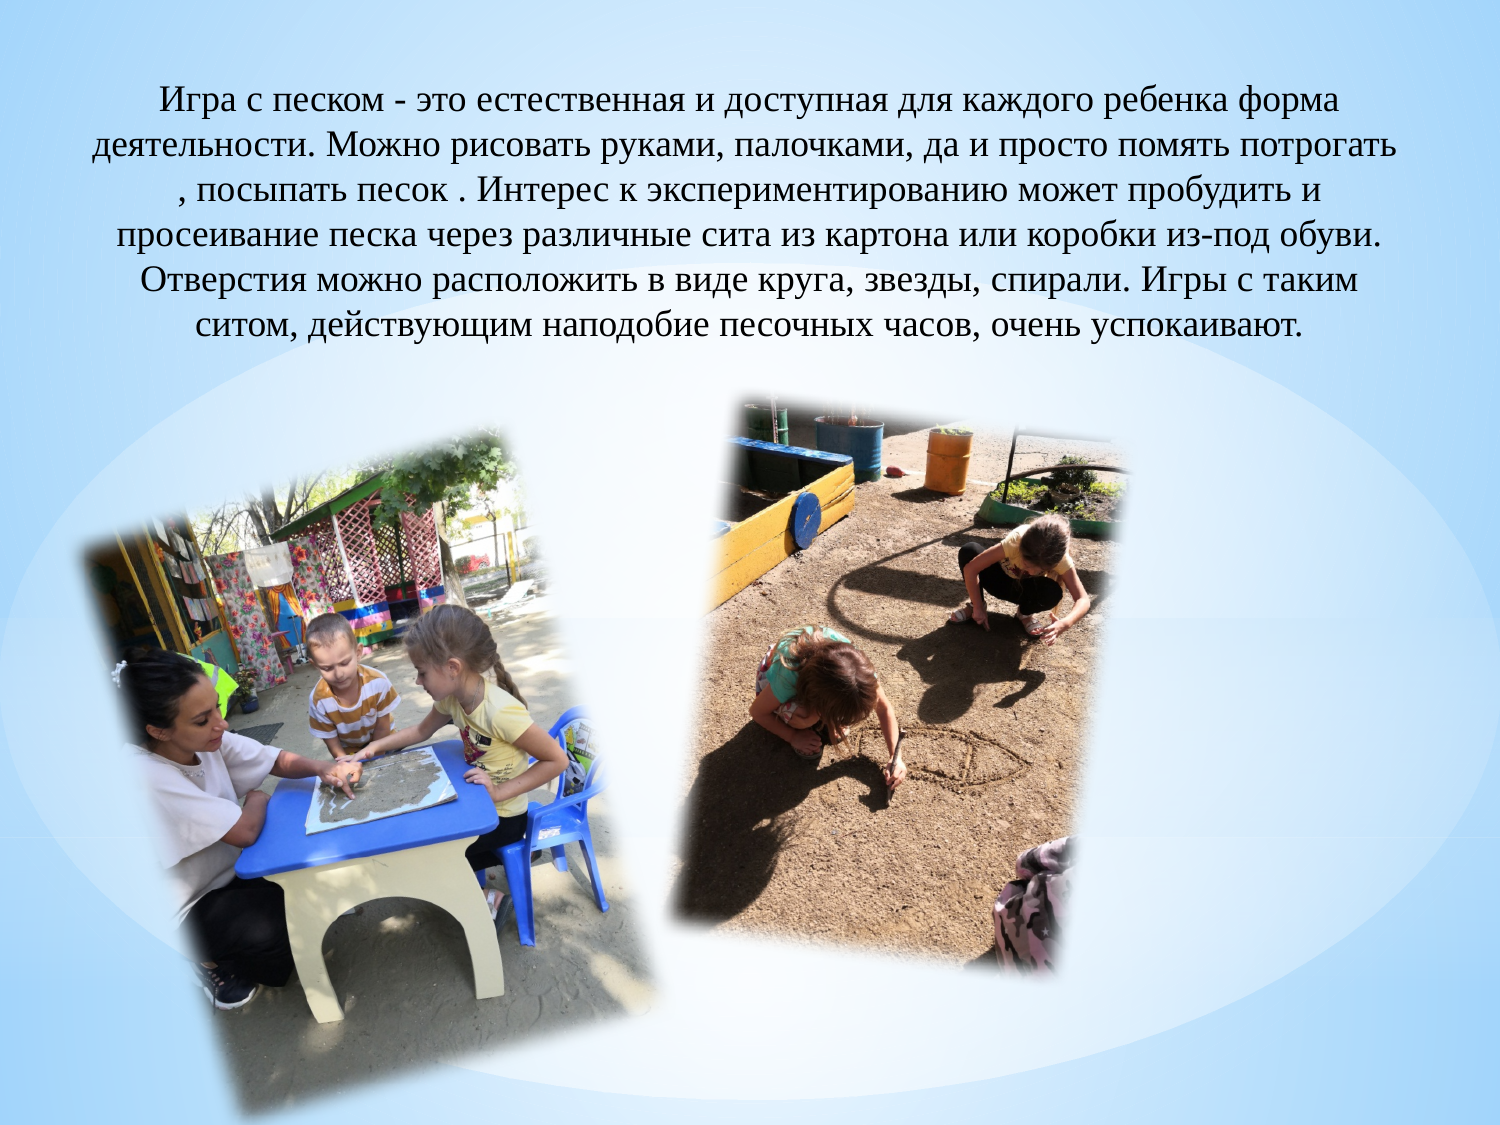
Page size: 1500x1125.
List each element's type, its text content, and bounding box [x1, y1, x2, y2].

picture [685, 405, 1109, 969]
picture [96, 449, 643, 1106]
text_box Игра с песком - это естественная и доступная для каждого ребенка форма деятельности. Можно рисовать руками, палочками, да и просто помять потрогать , посыпать песок . Интерес к экспериментированию может пробудить и просеивание песка через различные сита из картона или коробки из-под обуви. Отверстия можно расположить в виде круга, звезды, спирали. Игры с таким ситом, действующим наподобие песочных часов, очень успокаивают. [76, 66, 1424, 352]
